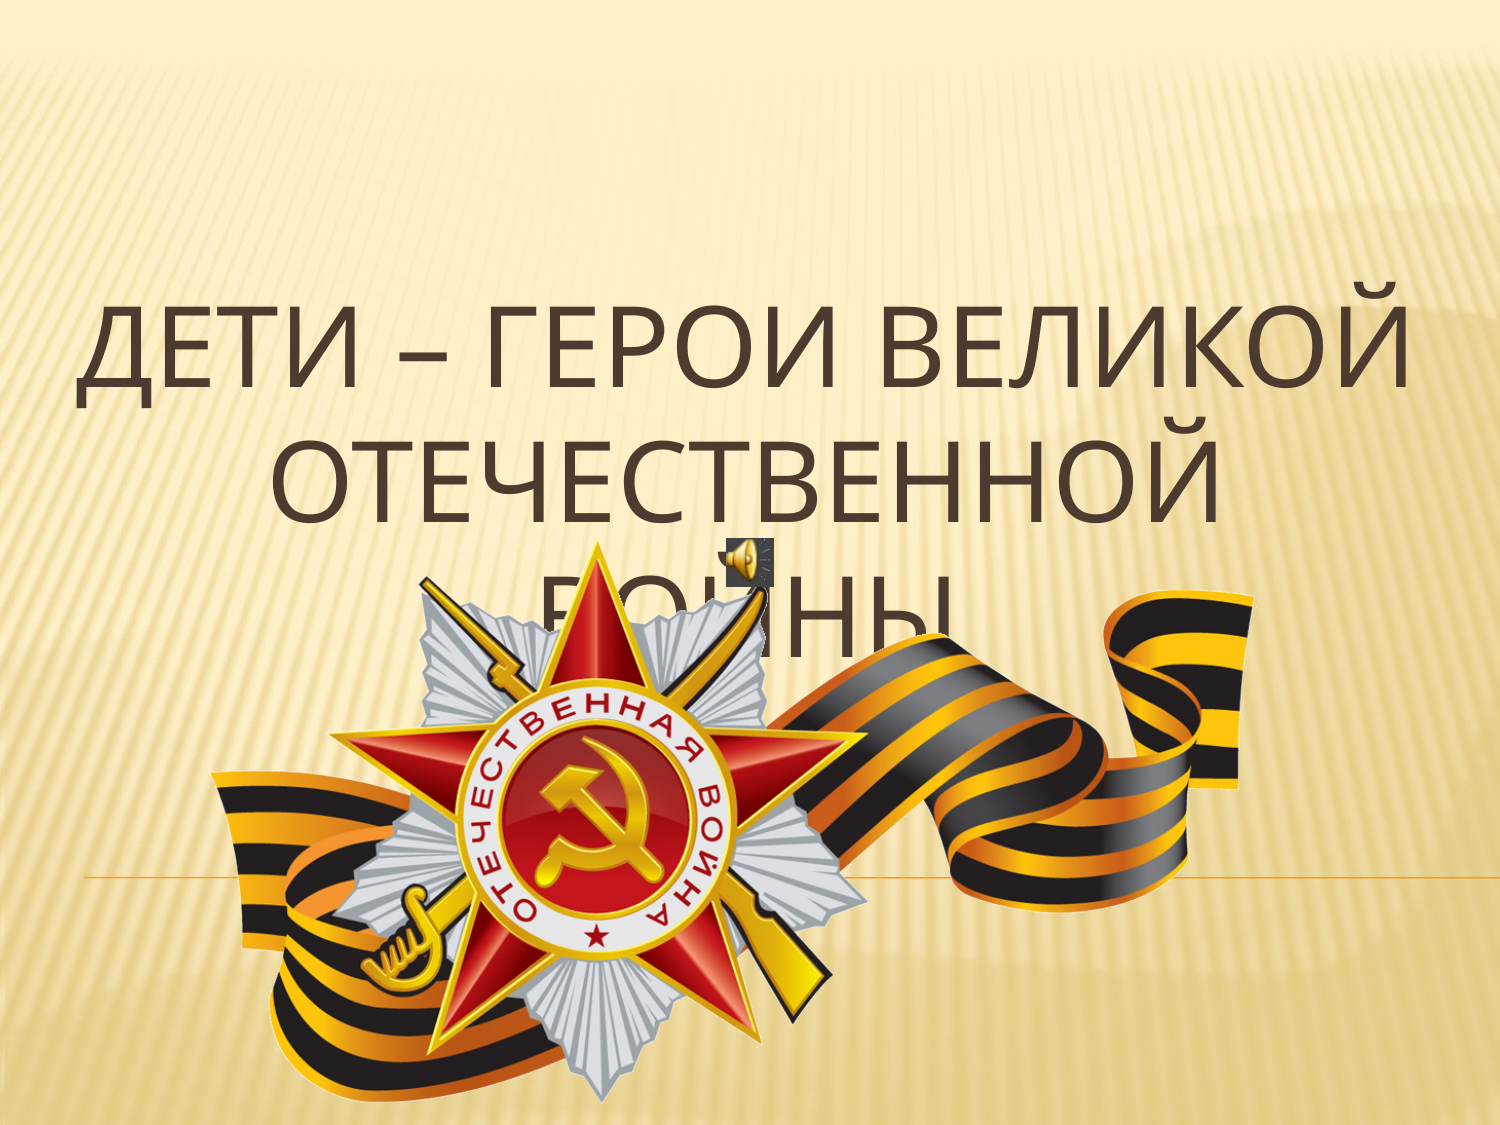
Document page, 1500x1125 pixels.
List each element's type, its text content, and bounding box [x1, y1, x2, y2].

picture [206, 524, 1259, 1125]
title ДЕТИ – ГЕРОИ ВЕЛИКОЙ ОТЕЧЕСТВЕННОЙ ВОЙНЫ [53, 267, 1441, 468]
